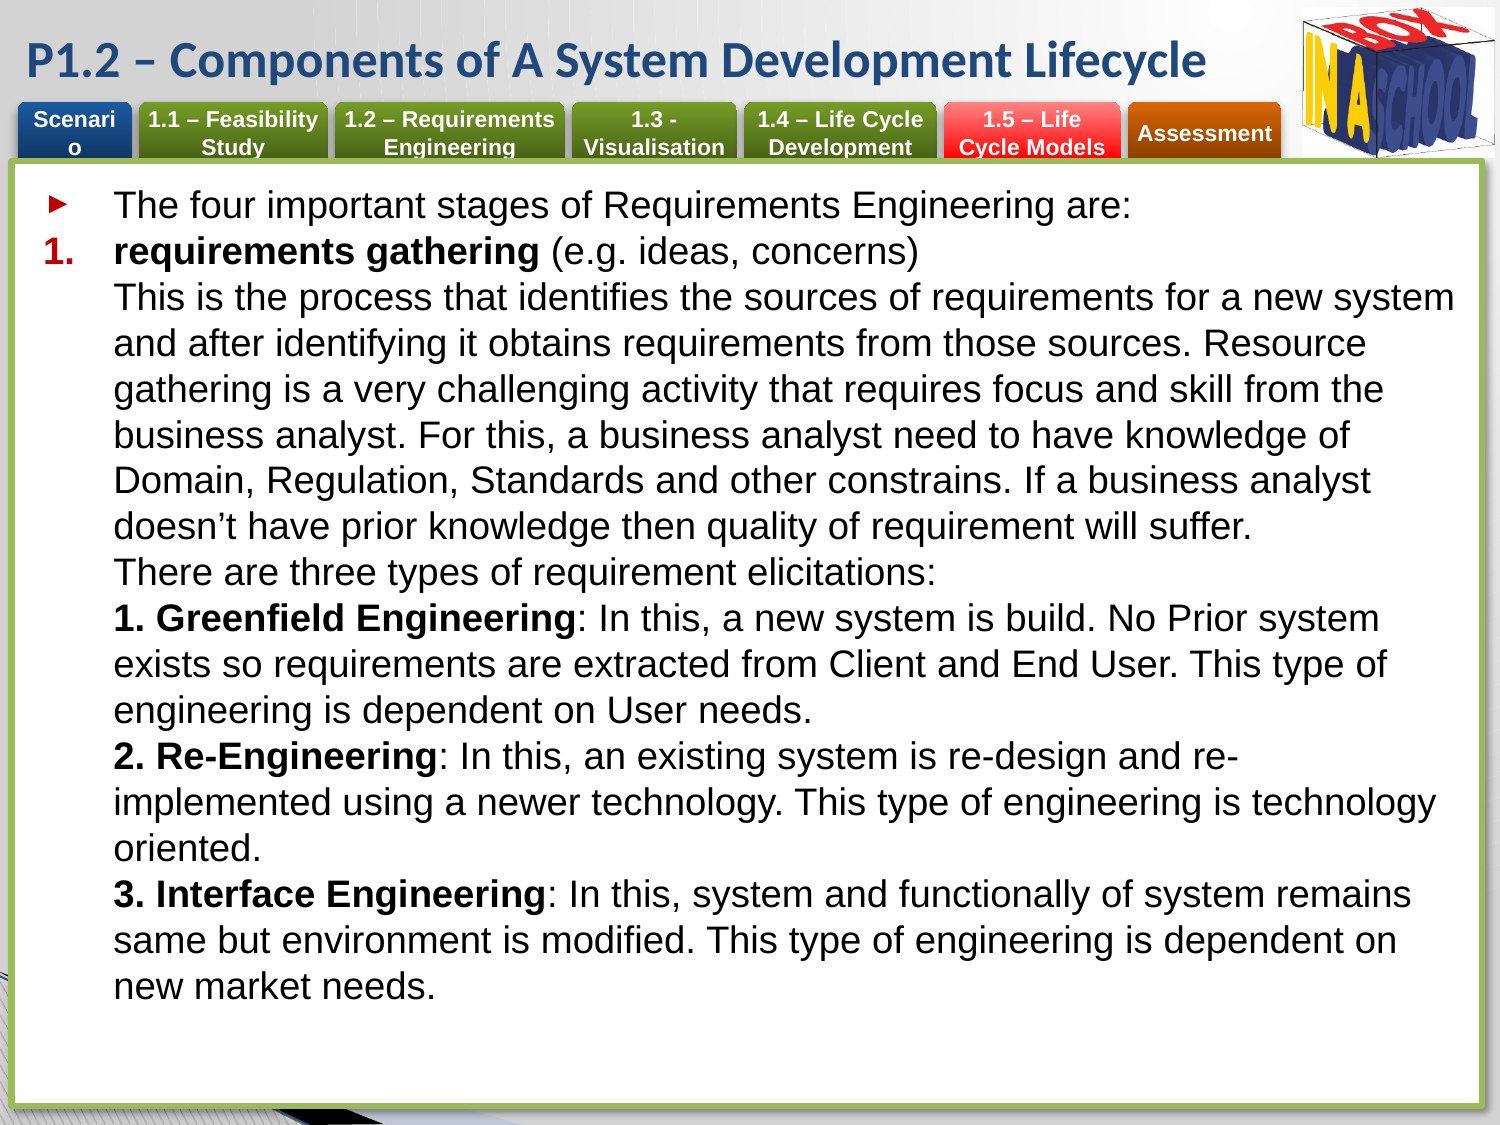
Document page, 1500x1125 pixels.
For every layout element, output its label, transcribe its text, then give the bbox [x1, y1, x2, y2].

title P1.2 – Components of A System Development Lifecycle [11, 11, 1270, 102]
picture [281, 1114, 303, 1125]
picture [1302, 7, 1495, 158]
text_box The four important stages of Requirements Engineering are: requirements gathering (e.g. ideas, concerns) This is the process that identifies the sources of requirements for a new system and after identifying it obtains requirements from those sources. Resource gathering is a very challenging activity that requires focus and skill from the business analyst. For this, a business analyst need to have knowledge of Domain, Regulation, Standards and other constrains. If a business analyst doesn’t have prior knowledge then quality of requirement will suffer. There are three types of requirement elicitations: 1. Greenfield Engineering: In this, a new system is build. No Prior system exists so requirements are extracted from Client and End User. This type of engineering is dependent on User needs. 2. Re-Engineering: In this, an existing system is re-design and re-implemented using a newer technology. This type of engineering is technology oriented. 3. Interface Engineering: In this, system and functionally of system remains same but environment is modified. This type of engineering is dependent on new market needs. [26, 172, 1472, 1015]
